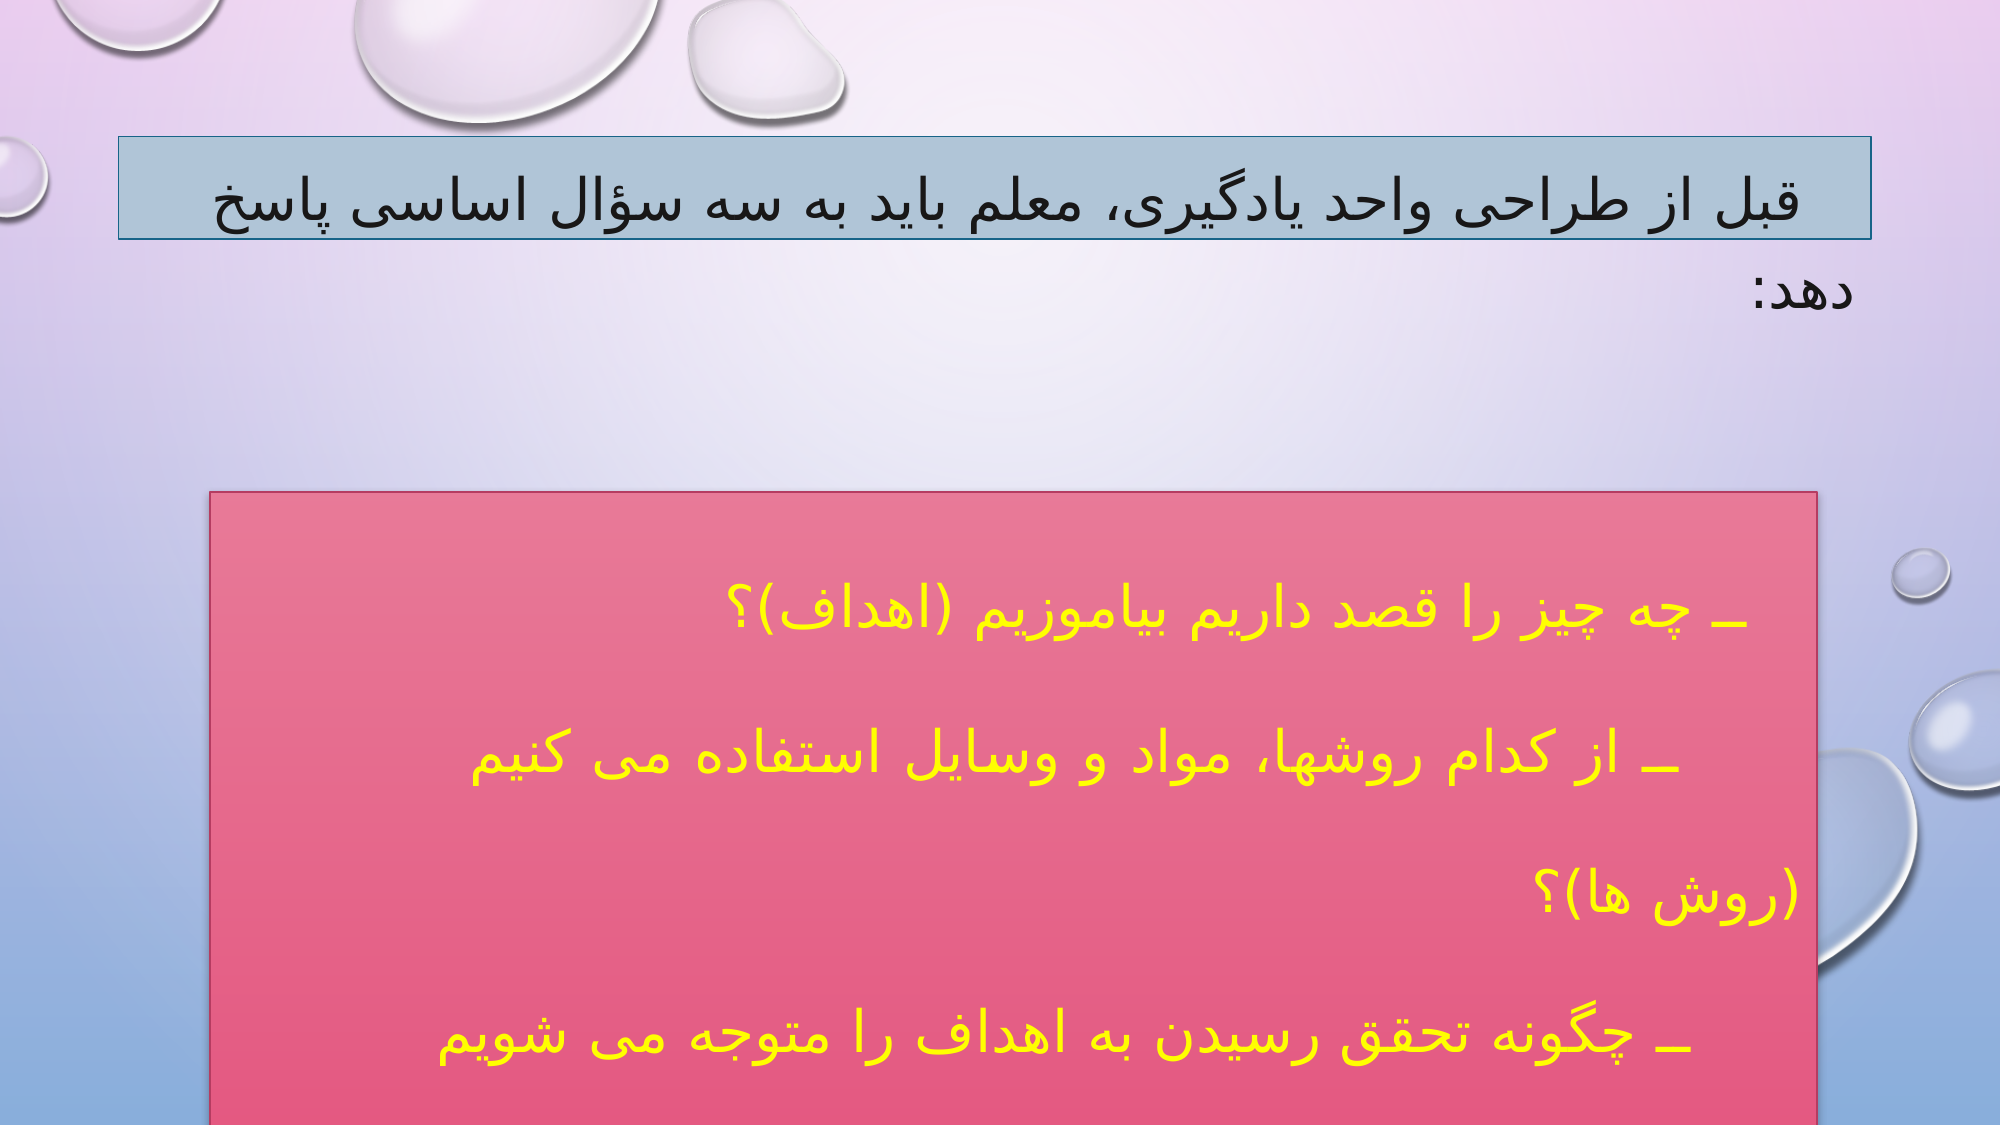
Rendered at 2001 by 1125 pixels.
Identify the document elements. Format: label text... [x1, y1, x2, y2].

text_box ــ چه چيز را قصد داريم بياموزيم (اهداف)؟ ــ از کدام روشها، مواد و وسايل استفاده می کنيم (روش ها)؟ ــ چگونه تحقق رسيدن به اهداف را متوجه می شويم (ارزش يابی)؟ [209, 491, 1818, 1125]
picture [0, 0, 2000, 1125]
text_box قبل از طراحی واحد يادگيری، معلم بايد به سه سؤال اساسی پاسخ دهد: [118, 136, 1872, 240]
